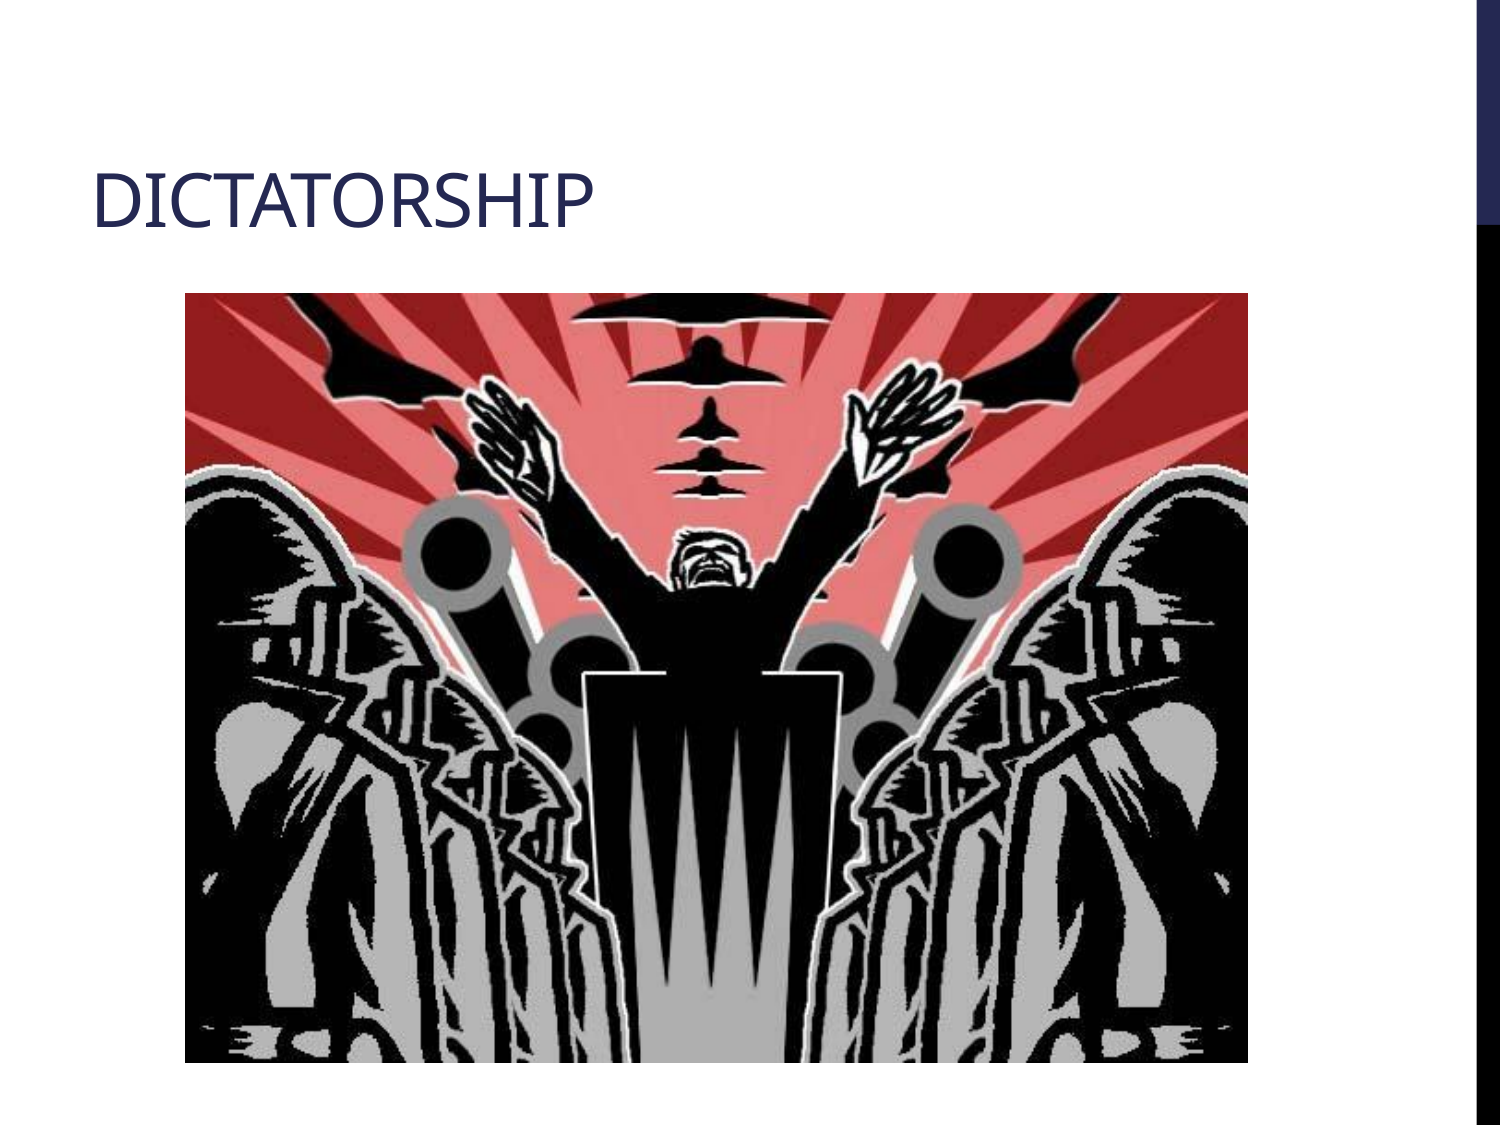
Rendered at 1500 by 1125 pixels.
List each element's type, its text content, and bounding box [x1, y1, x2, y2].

picture [184, 292, 1248, 1063]
title Dictatorship [75, 25, 1025, 250]
